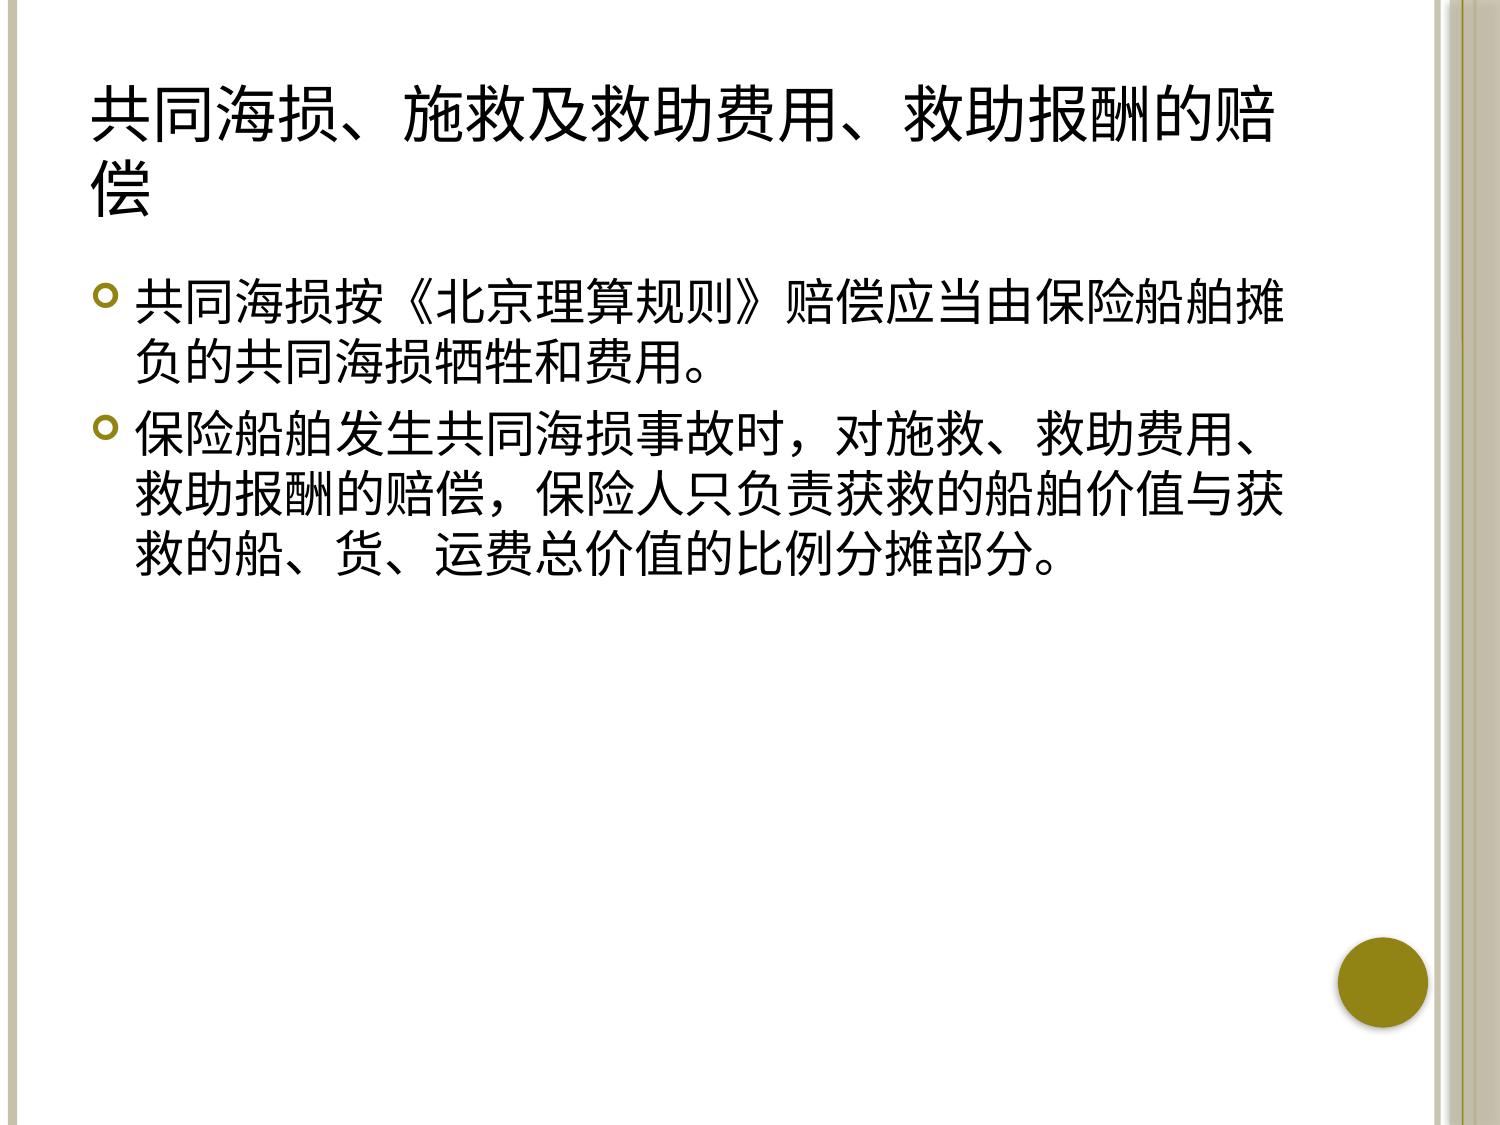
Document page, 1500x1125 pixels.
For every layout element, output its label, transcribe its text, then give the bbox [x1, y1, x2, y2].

title 共同海损、施救及救助费用、救助报酬的赔偿 [75, 45, 1300, 233]
list 共同海损按《北京理算规则》赔偿应当由保险船舶摊负的共同海损牺牲和费用。 保险船舶发生共同海损事故时，对施救、救助费用、救助报酬的赔偿，保险人只负责获救的船舶价值与获救的船、货、运费总价值的比例分摊部分。 [74, 262, 1301, 1063]
